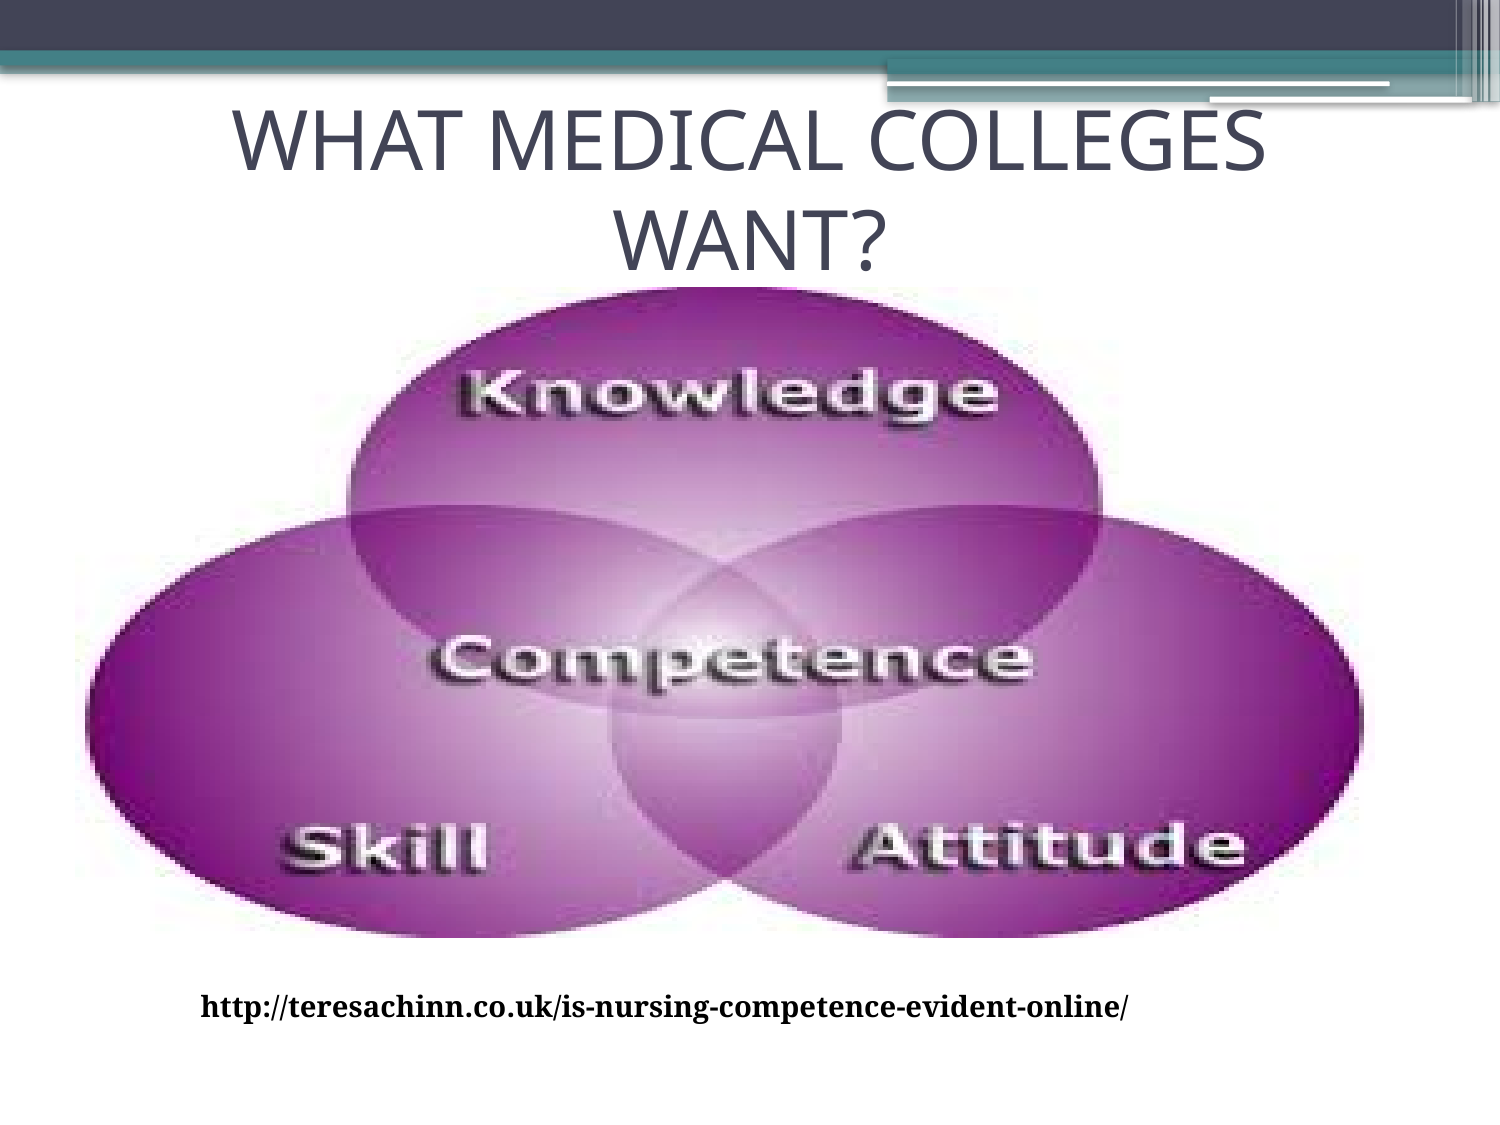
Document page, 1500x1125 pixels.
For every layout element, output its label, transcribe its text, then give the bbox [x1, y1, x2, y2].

list http://teresachinn.co.uk/is-nursing-competence-evident-online/ [74, 249, 1426, 1125]
title WHAT MEDICAL COLLEGES WANT? [74, 99, 1426, 249]
picture [74, 287, 1376, 938]
